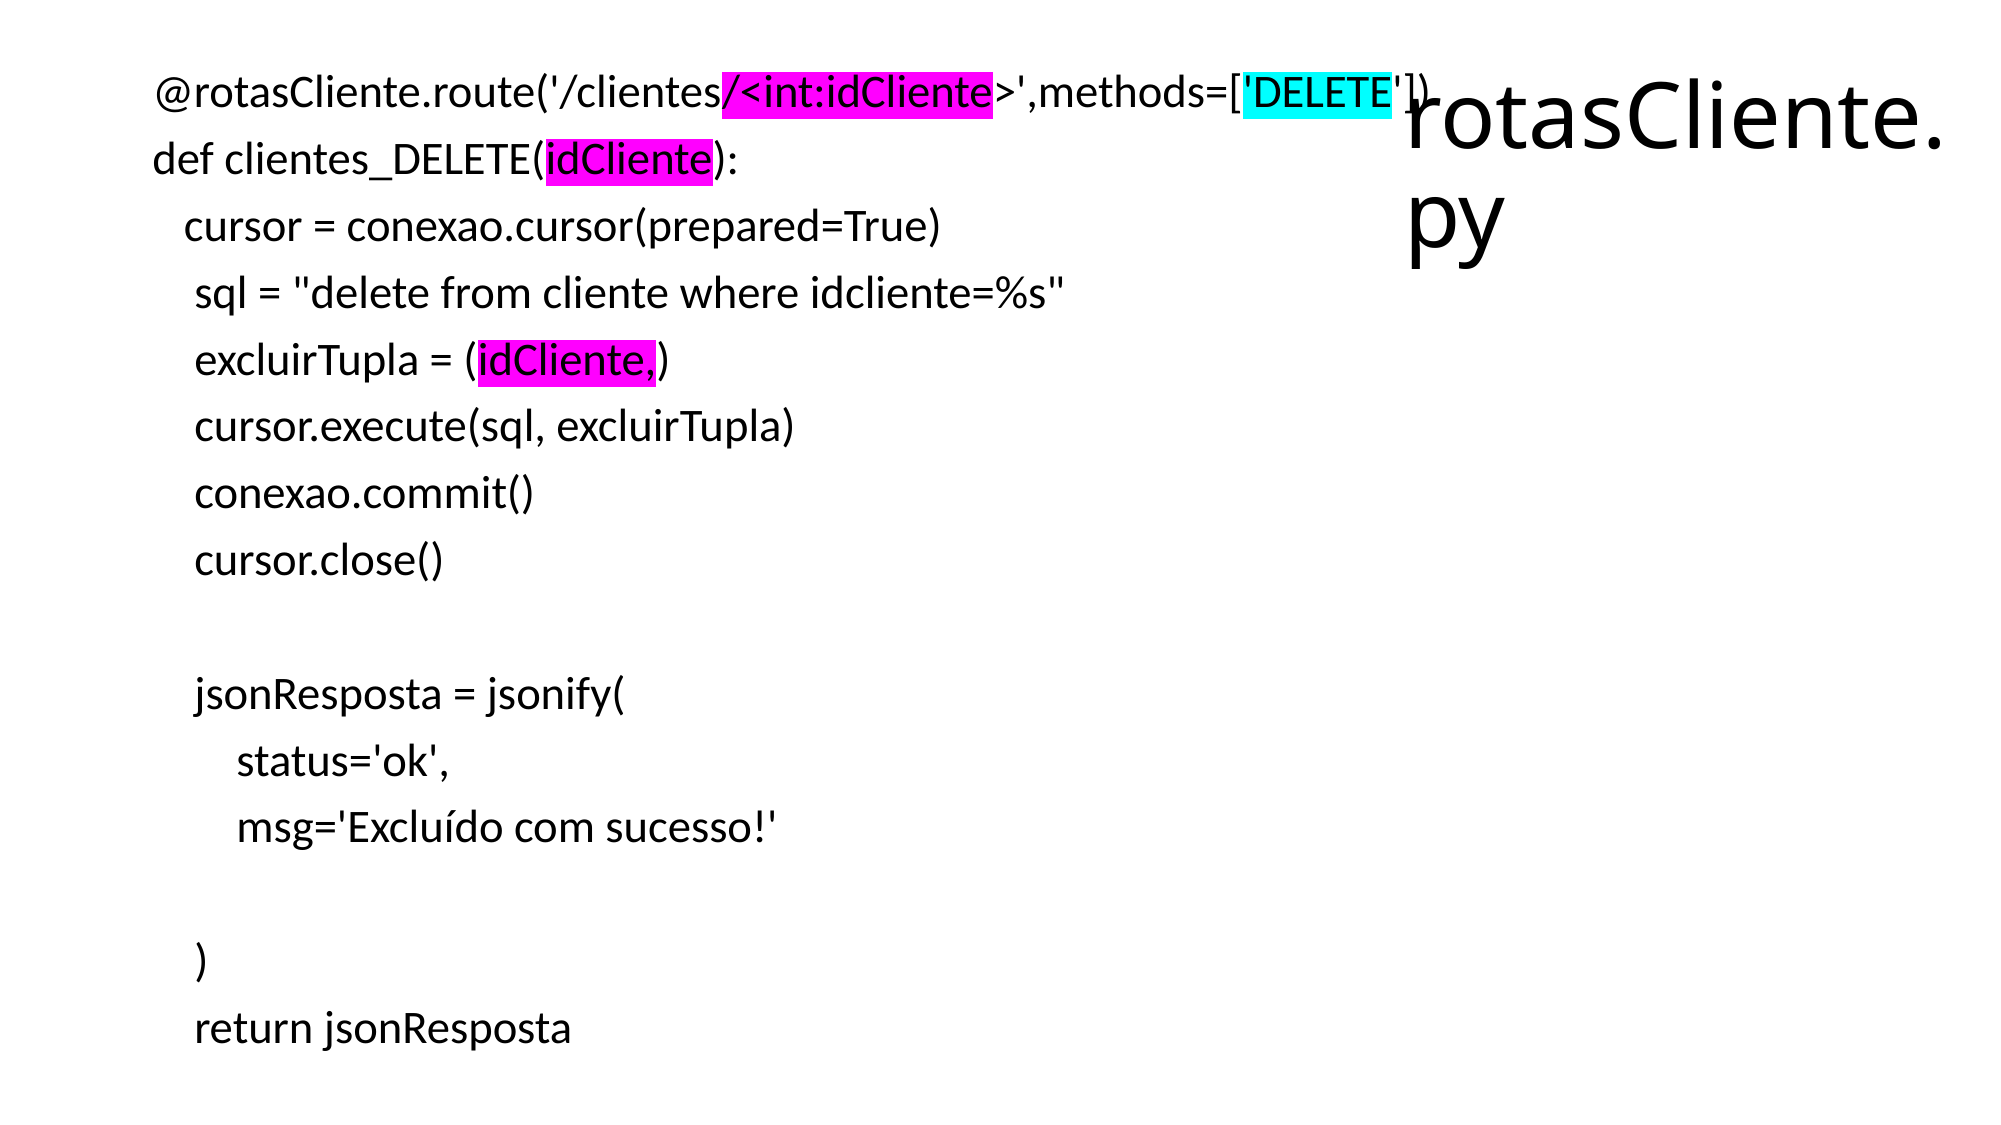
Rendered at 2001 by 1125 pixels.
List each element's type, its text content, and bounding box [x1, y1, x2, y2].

list @rotasCliente.route('/clientes/<int:idCliente>',methods=['DELETE']) def clientes_DELETE(idCliente): cursor = conexao.cursor(prepared=True) sql = "delete from cliente where idcliente=%s" excluirTupla = (idCliente,) cursor.execute(sql, excluirTupla) conexao.commit() cursor.close() jsonResposta = jsonify( status='ok', msg='Excluído com sucesso!' ) return jsonResposta [137, 59, 1863, 1066]
title rotasCliente.py [1863, 59, 1977, 278]
